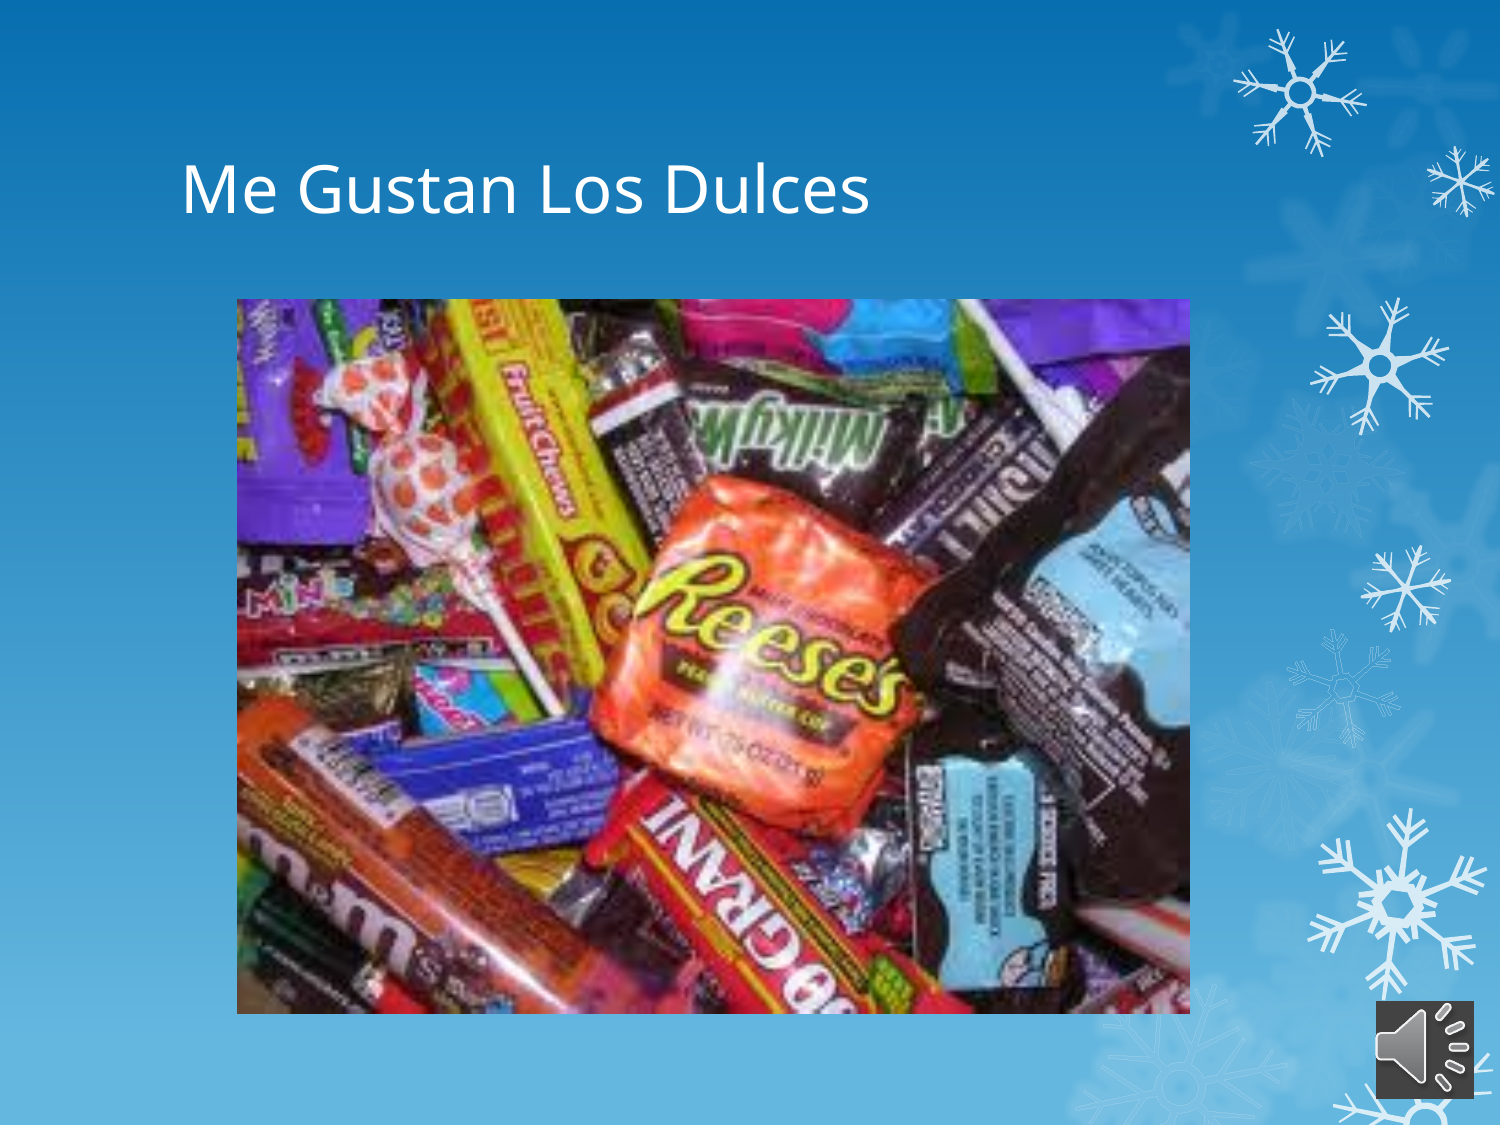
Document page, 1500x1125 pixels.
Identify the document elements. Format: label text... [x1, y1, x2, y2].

title Me Gustan Los Dulces [165, 110, 1335, 263]
picture [1374, 999, 1476, 1101]
picture [236, 299, 1191, 1014]
